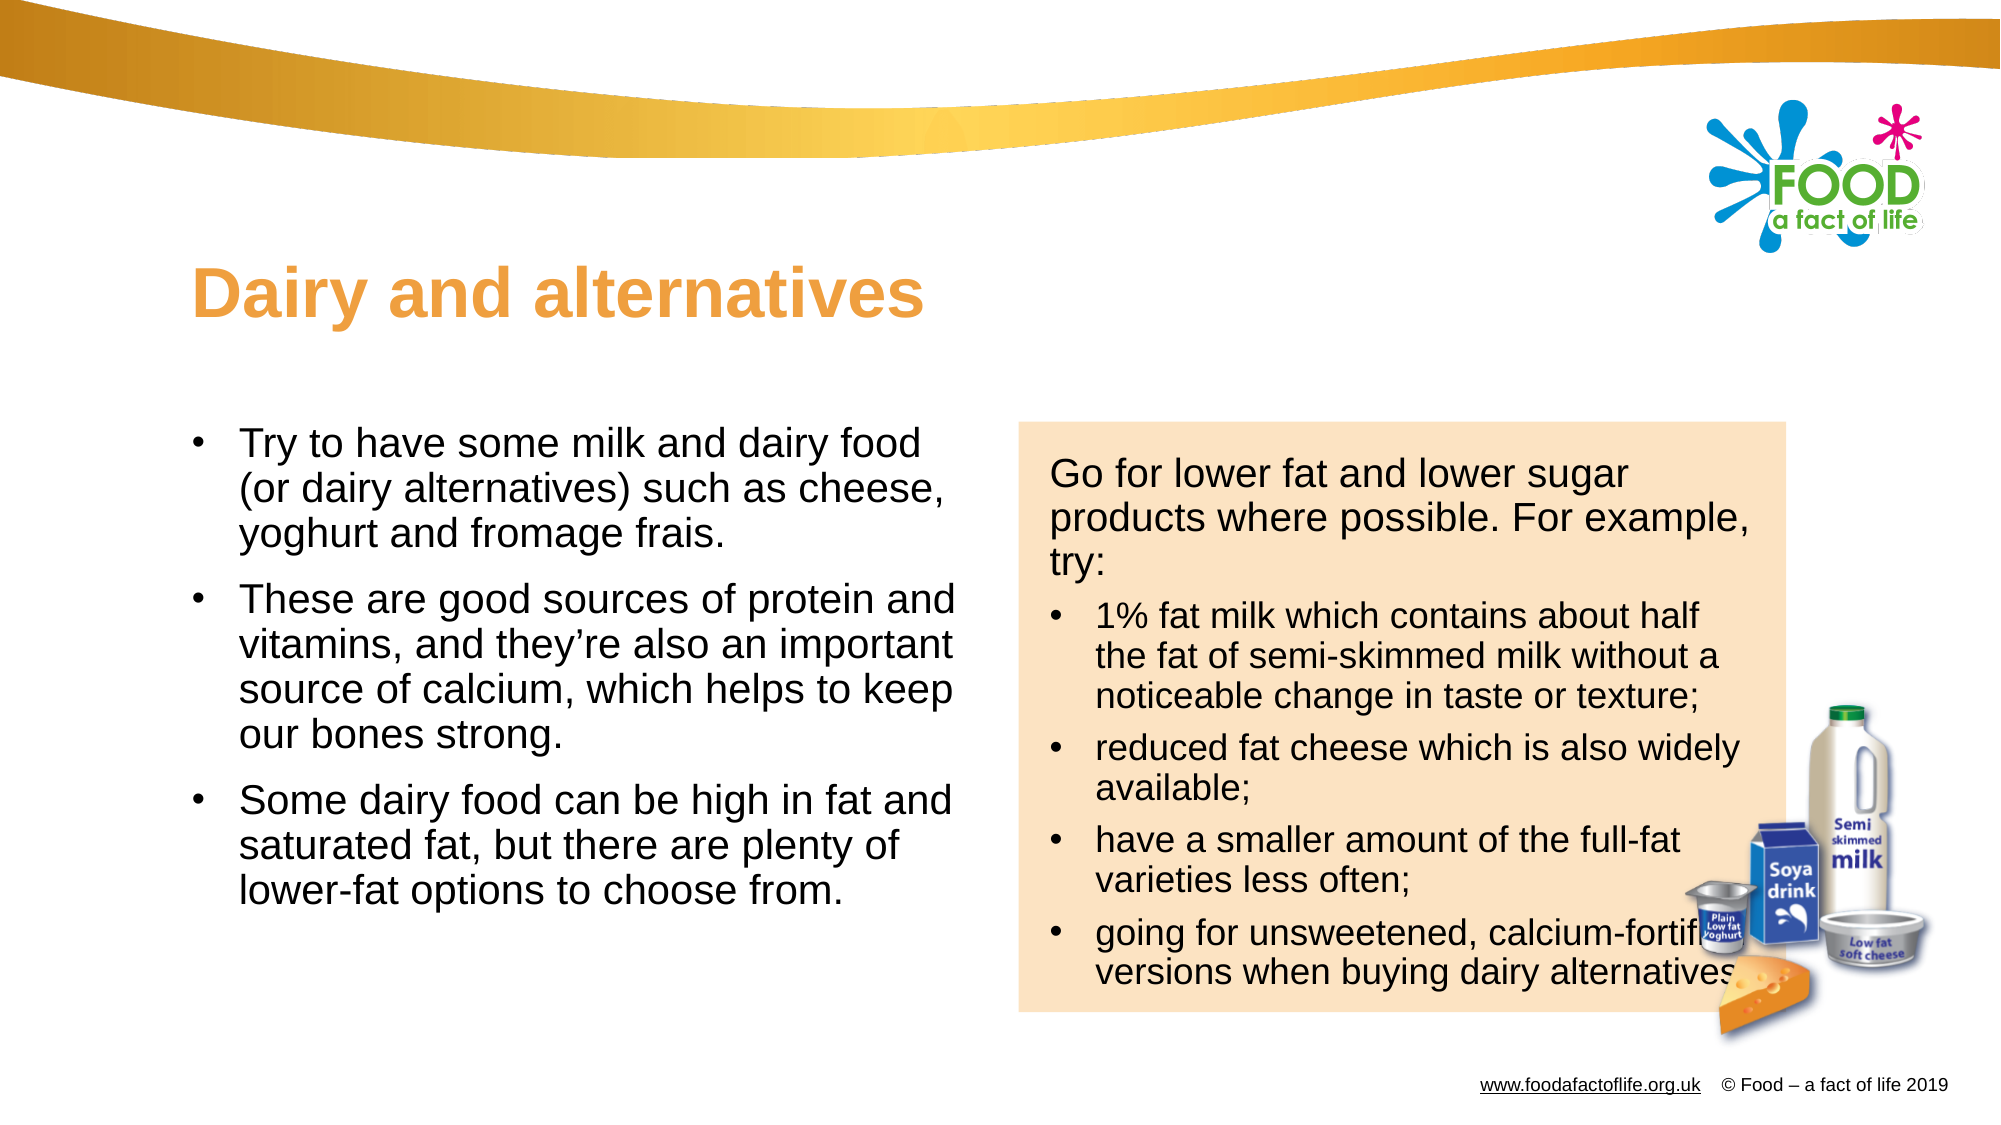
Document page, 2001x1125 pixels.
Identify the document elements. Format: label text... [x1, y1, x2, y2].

title Dairy and alternatives [191, 256, 1787, 375]
list Try to have some milk and dairy food (or dairy alternatives) such as cheese, yoghurt and fromage frais. These are good sources of protein and vitamins, and they’re also an important source of calcium, which helps to keep our bones strong. Some dairy food can be high in fat and saturated fat, but there are plenty of lower-fat options to choose from. [191, 421, 960, 1013]
list Go for lower fat and lower sugar products where possible. For example, try: 1% fat milk which contains about half the fat of semi-skimmed milk without a noticeable change in taste or texture; reduced fat cheese which is also widely available; have a smaller amount of the full-fat varieties less often; going for unsweetened, calcium-fortified versions when buying dairy alternatives. [1049, 452, 1759, 1013]
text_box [1680, 695, 1944, 1051]
picture [0, 0, 2000, 1125]
